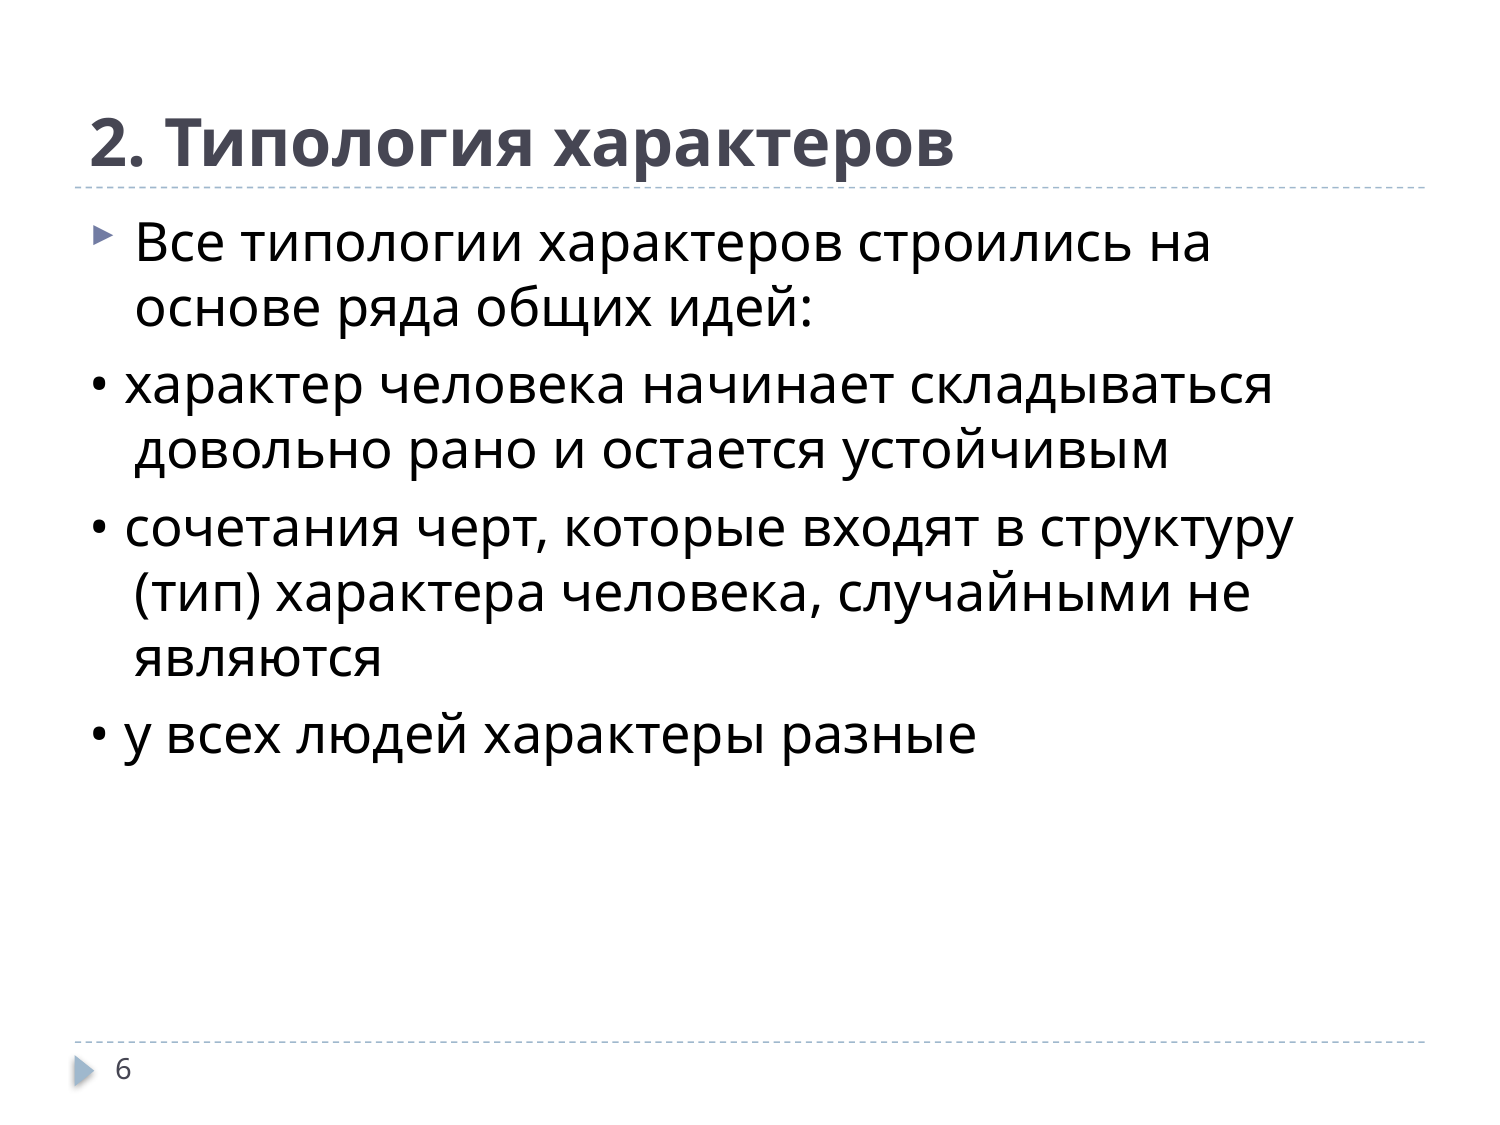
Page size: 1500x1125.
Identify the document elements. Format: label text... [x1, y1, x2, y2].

title 2. Типология характеров [75, 24, 1425, 188]
list Все типологии характеров строились на основе ряда общих идей: • характер человека начинает складываться довольно рано и остается устойчивым • сочетания черт, которые входят в структуру (тип) характера человека, случайными не являются • у всех людей характеры разные [75, 200, 1425, 1010]
slide_number 6 [100, 1042, 426, 1103]
